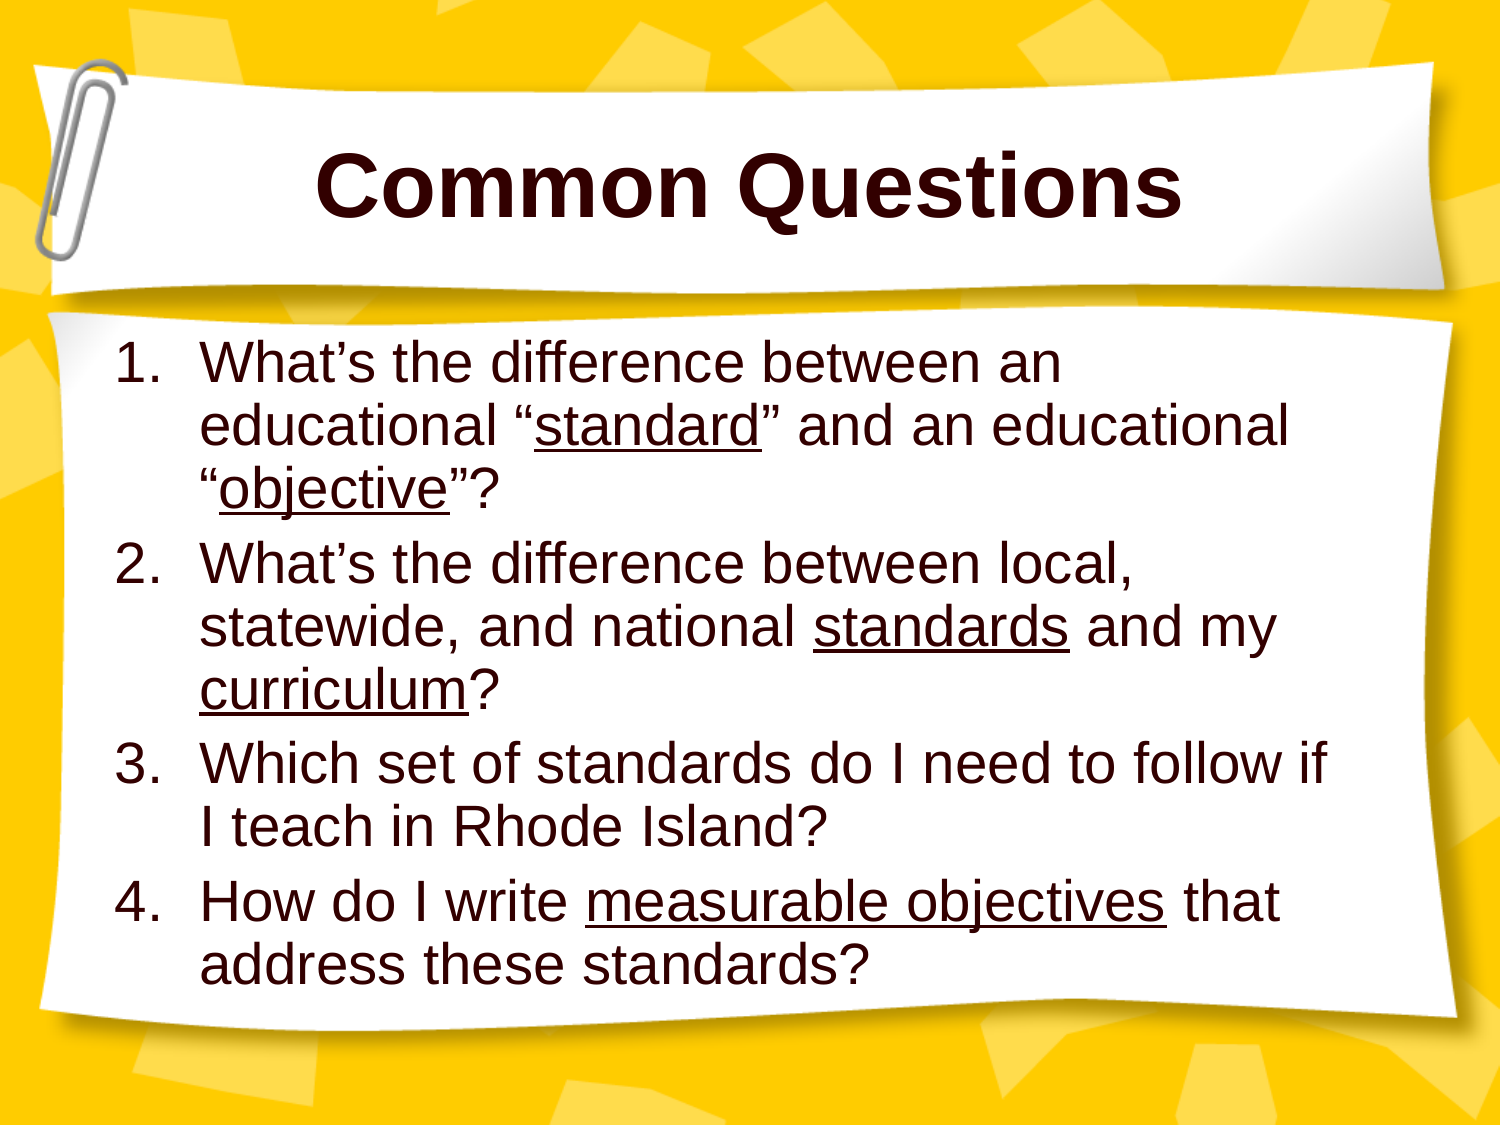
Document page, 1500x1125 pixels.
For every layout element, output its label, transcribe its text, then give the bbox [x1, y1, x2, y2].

picture [0, 0, 1500, 1125]
list What’s the difference between an educational “standard” and an educational “objective”? What’s the difference between local, statewide, and national standards and my curriculum? Which set of standards do I need to follow if I teach in Rhode Island? How do I write measurable objectives that address these standards? [99, 324, 1363, 613]
title Common Questions [112, 87, 1388, 276]
